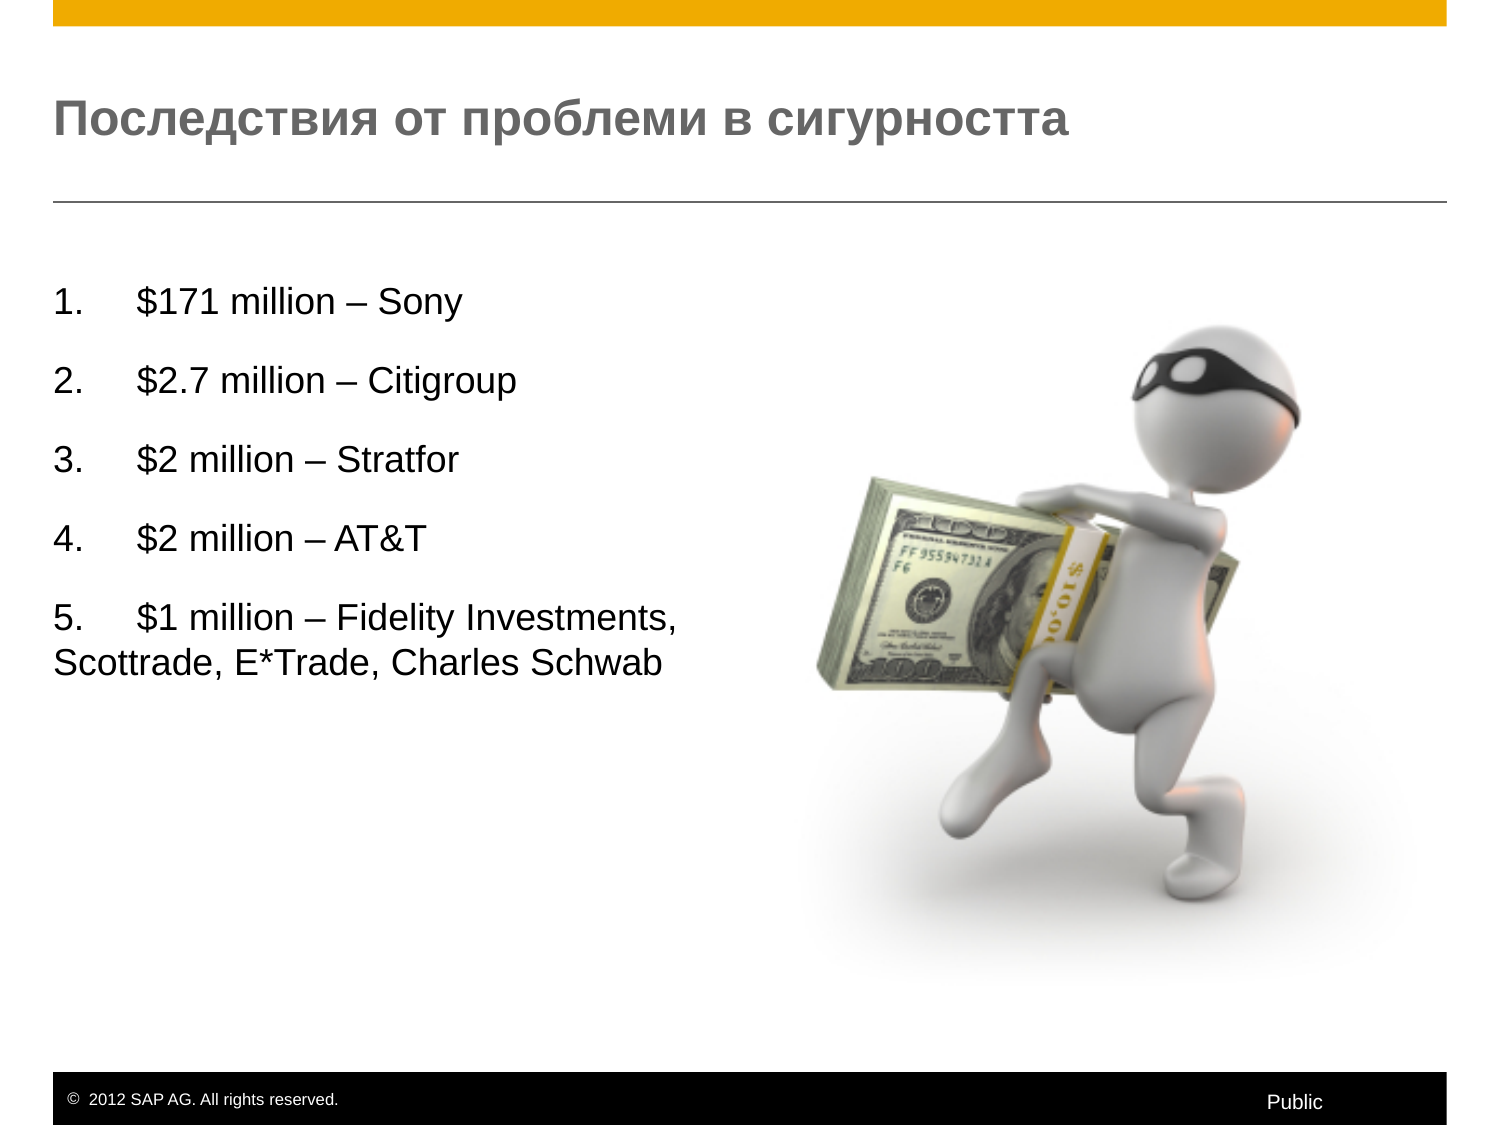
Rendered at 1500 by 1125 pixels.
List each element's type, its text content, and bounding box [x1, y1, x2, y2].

title Последствия от проблеми в сигурността [53, 53, 1447, 178]
picture [737, 250, 1448, 999]
list 1. $171 million – Sony 2. $2.7 million – Citigroup 3. $2 million – Stratfor 4. $2 million – AT&T 5. $1 million – Fidelity Investments, Scottrade, E*Trade, Charles Schwab [53, 277, 732, 998]
